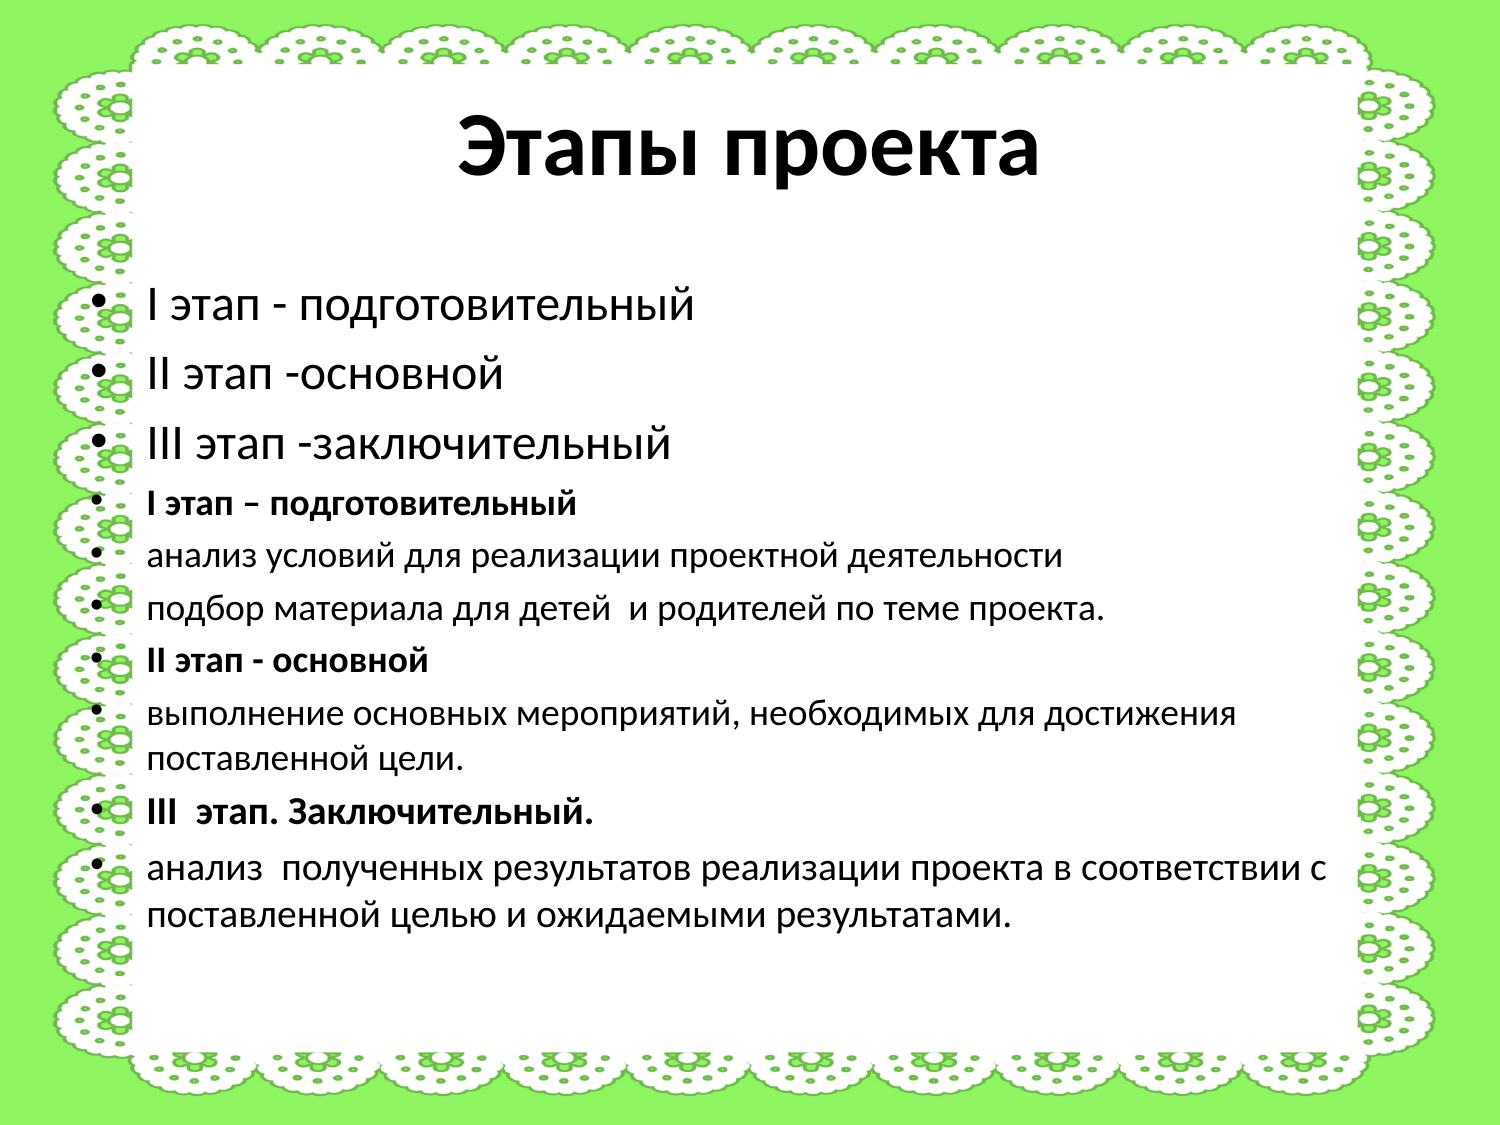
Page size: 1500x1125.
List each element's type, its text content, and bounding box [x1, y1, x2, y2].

title Этапы проекта [75, 45, 1425, 233]
list I этап - подготовительный II этап -основной III этап -заключительный I этап – подготовительный анализ условий для реализации проектной деятельности подбор материала для детей и родителей по теме проекта. II этап - основной выполнение основных мероприятий, необходимых для достижения поставленной цели. III этап. Заключительный. анализ полученных результатов реализации проекта в соответствии с поставленной целью и ожидаемыми результатами. [75, 262, 1425, 1005]
picture [0, 0, 1500, 1125]
